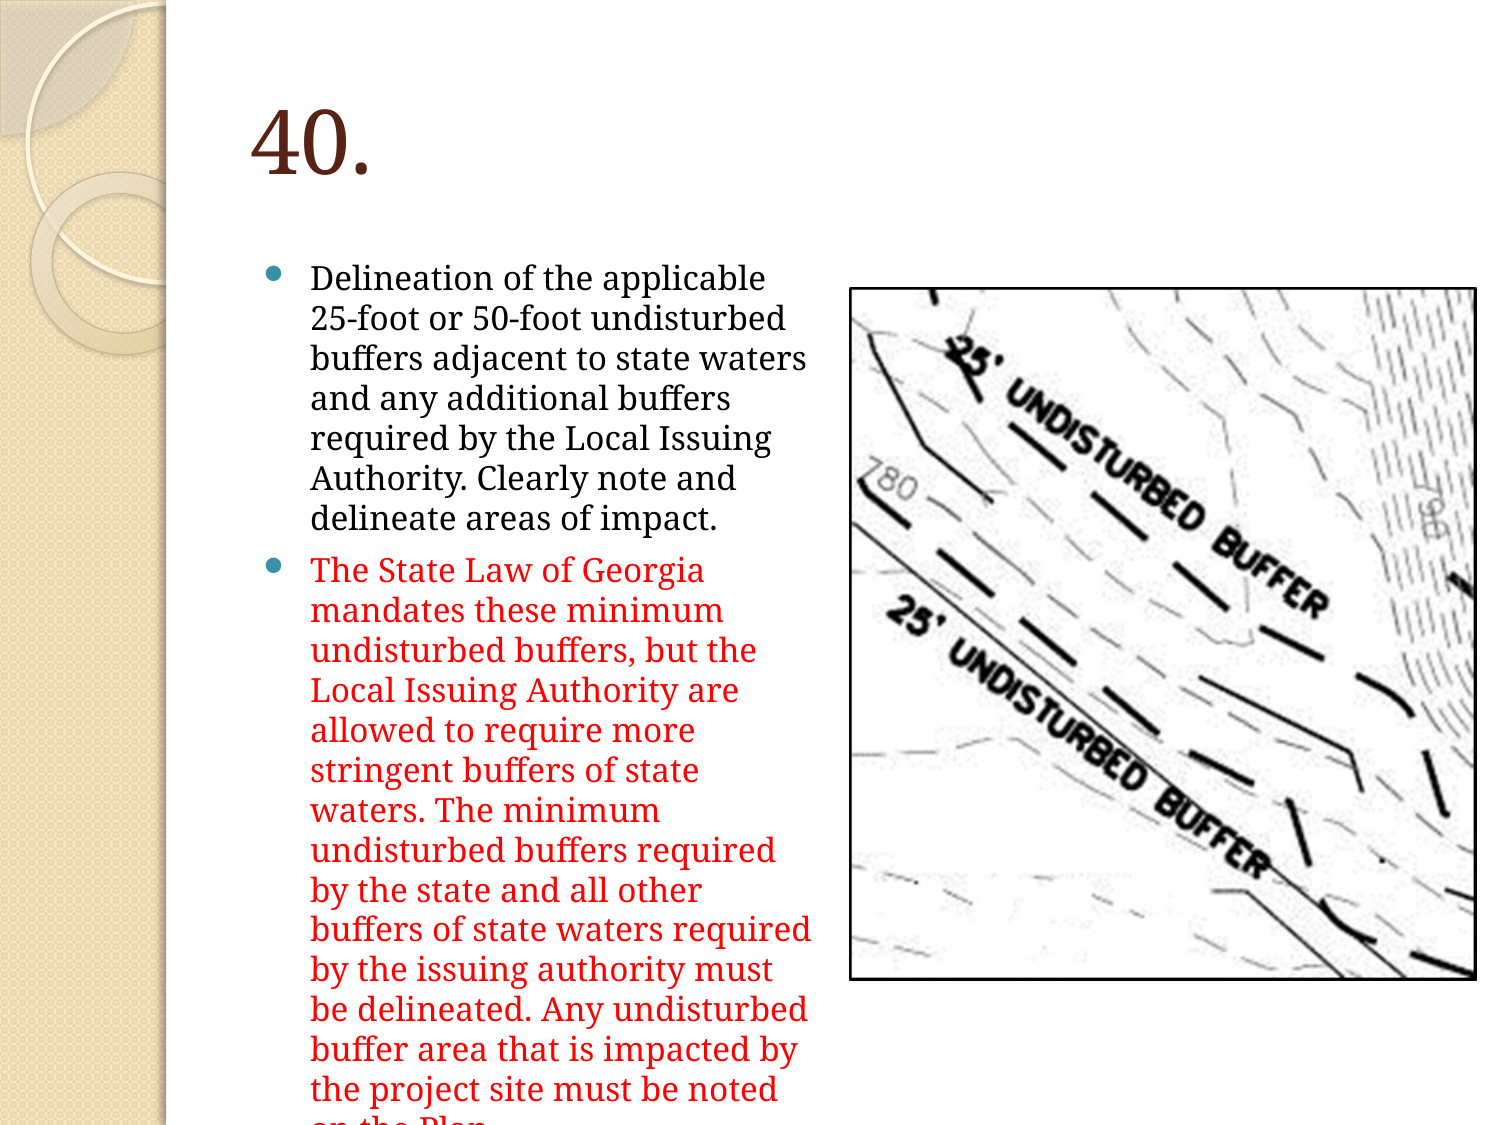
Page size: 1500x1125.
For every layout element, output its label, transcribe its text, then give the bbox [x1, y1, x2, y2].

picture [849, 287, 1477, 981]
list Delineation of the applicable 25-foot or 50-foot undisturbed buffers adjacent to state waters and any additional buffers required by the Local Issuing Authority. Clearly note and delineate areas of impact. The State Law of Georgia mandates these minimum undisturbed buffers, but the Local Issuing Authority are allowed to require more stringent buffers of state waters. The minimum undisturbed buffers required by the state and all other buffers of state waters required by the issuing authority must be delineated. Any undisturbed buffer area that is impacted by the project site must be noted on the Plan. [235, 249, 836, 1015]
title 40. [235, 45, 1466, 233]
